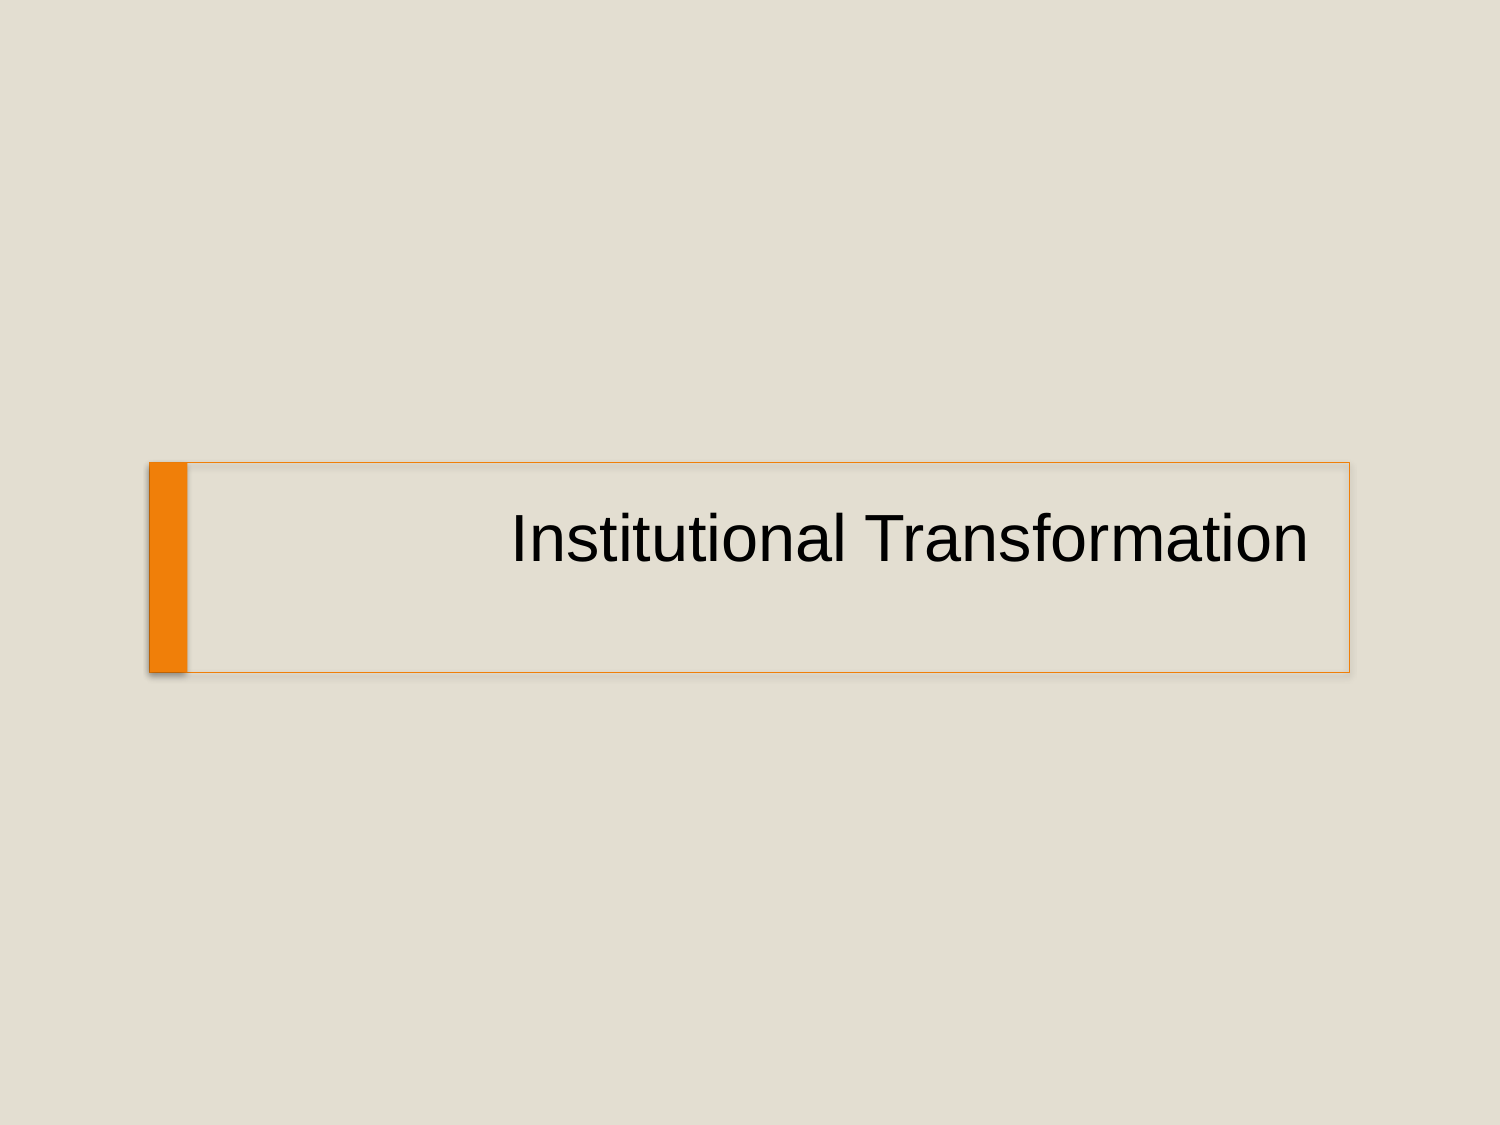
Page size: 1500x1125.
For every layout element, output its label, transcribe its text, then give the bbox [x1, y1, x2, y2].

title Institutional Transformation [200, 487, 1325, 663]
